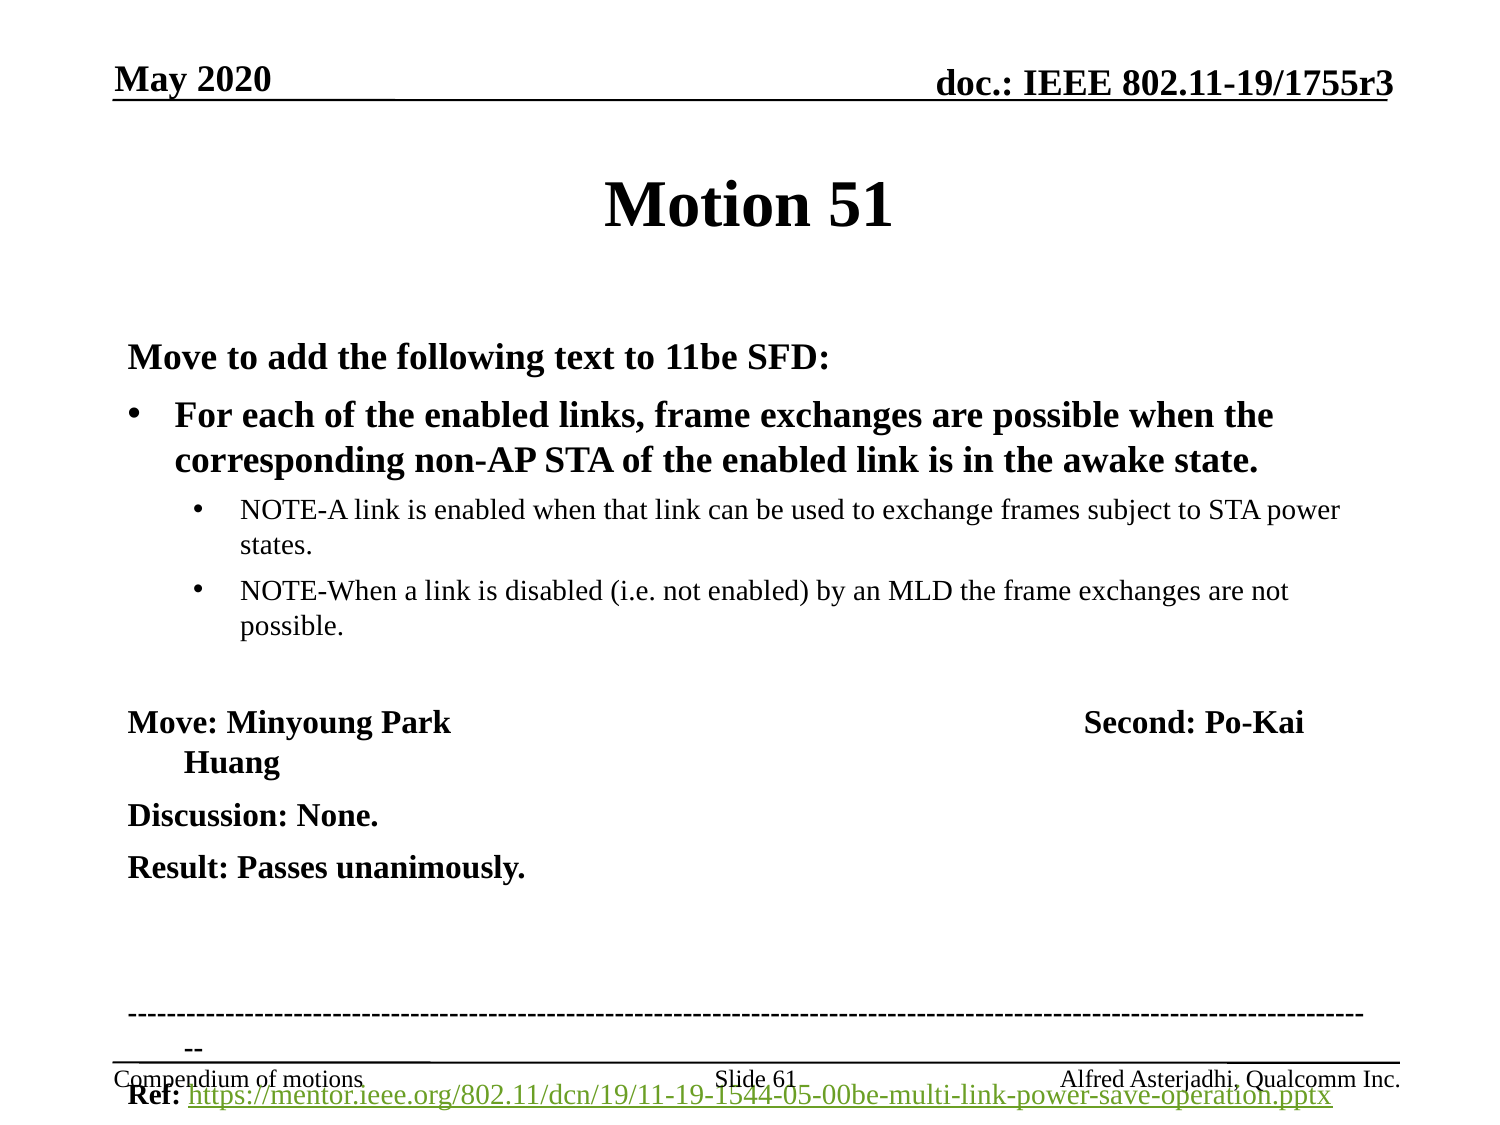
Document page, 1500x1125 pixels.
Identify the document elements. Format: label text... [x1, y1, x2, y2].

list Move to add the following text to 11be SFD: For each of the enabled links, frame exchanges are possible when the corresponding non-AP STA of the enabled link is in the awake state. NOTE-A link is enabled when that link can be used to exchange frames subject to STA power states. NOTE-When a link is disabled (i.e. not enabled) by an MLD the frame exchanges are not possible. Move: Minyoung Park Second: Po-Kai Huang Discussion: None. Result: Passes unanimously. --------------------------------------------------------------------------------------------------------------------------------- Ref: https://mentor.ieee.org/802.11/dcn/19/11-19-1544-05-00be-multi-link-power-save-operation.pptx [112, 324, 1388, 1063]
title Motion 51 [112, 112, 1388, 288]
slide_number Slide 61 [712, 1061, 800, 1123]
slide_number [114, 54, 423, 100]
footer Alfred Asterjadhi, Qualcomm Inc. [878, 1061, 1402, 1093]
